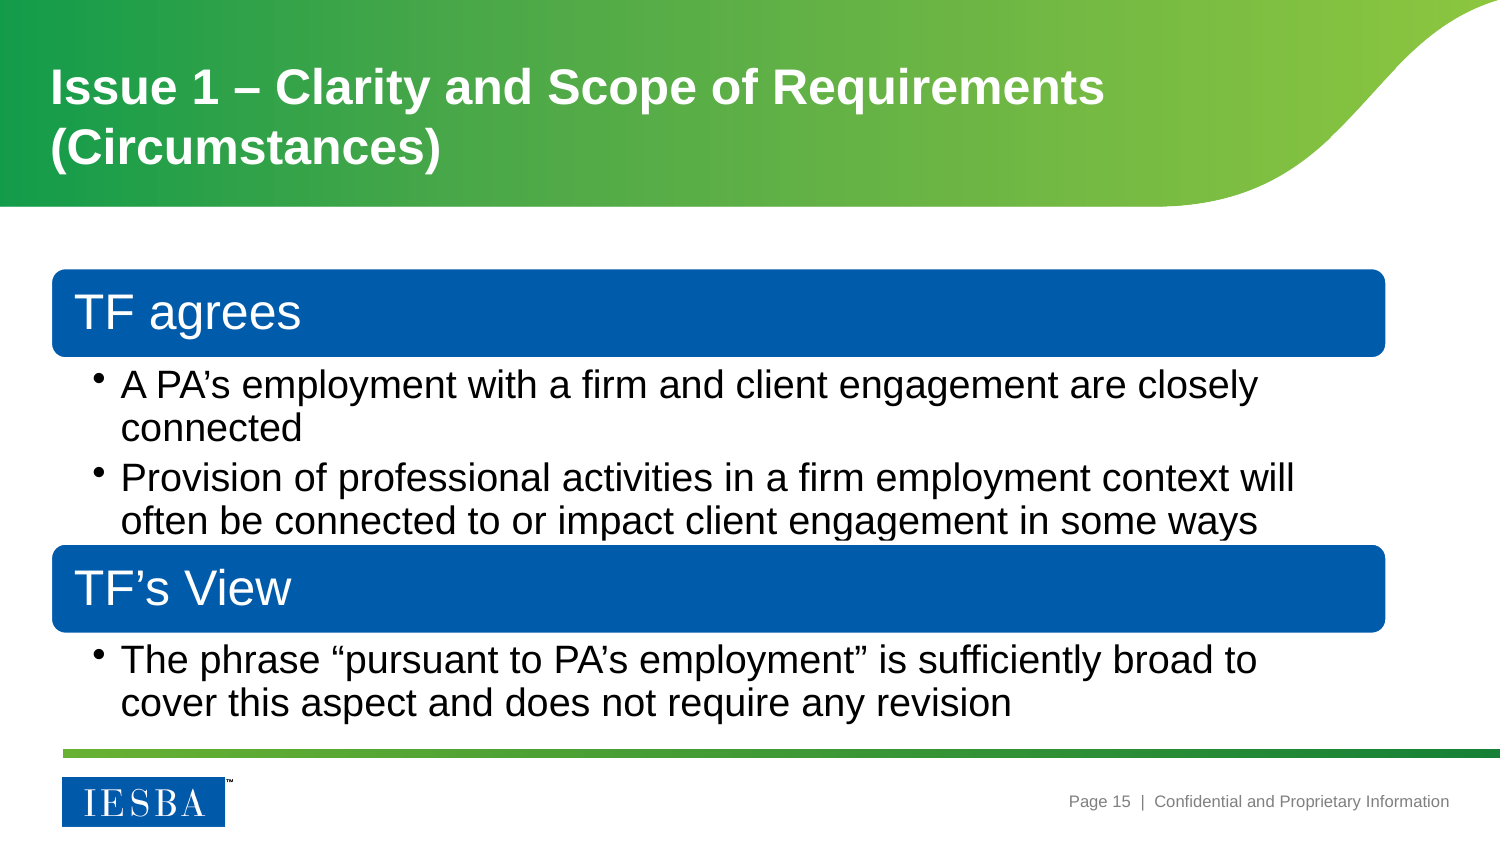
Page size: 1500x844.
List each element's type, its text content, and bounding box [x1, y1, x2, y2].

title Issue 1 – Clarity and Scope of Requirements (Circumstances) [50, 82, 1379, 147]
picture [62, 777, 233, 827]
picture [0, 0, 1500, 207]
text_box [49, 259, 1388, 737]
